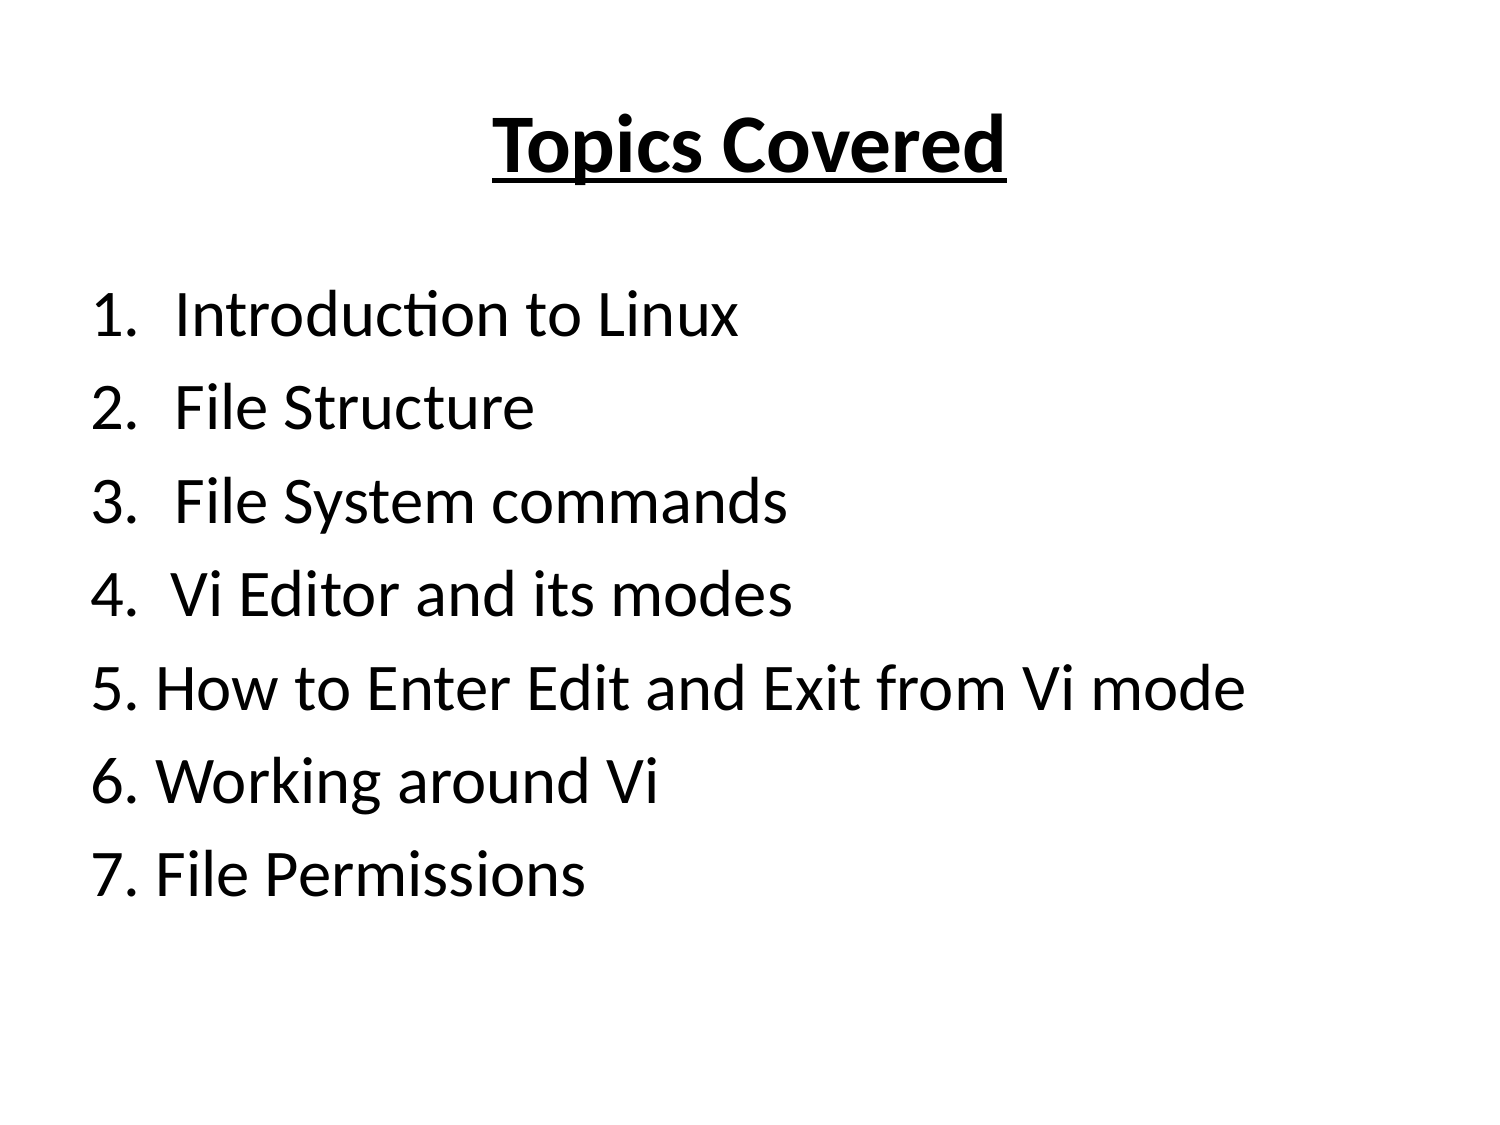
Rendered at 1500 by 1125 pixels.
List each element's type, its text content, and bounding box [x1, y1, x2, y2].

title Topics Covered [75, 45, 1425, 233]
list Introduction to Linux File Structure File System commands 4. Vi Editor and its modes 5. How to Enter Edit and Exit from Vi mode 6. Working around Vi 7. File Permissions [75, 262, 1425, 1005]
